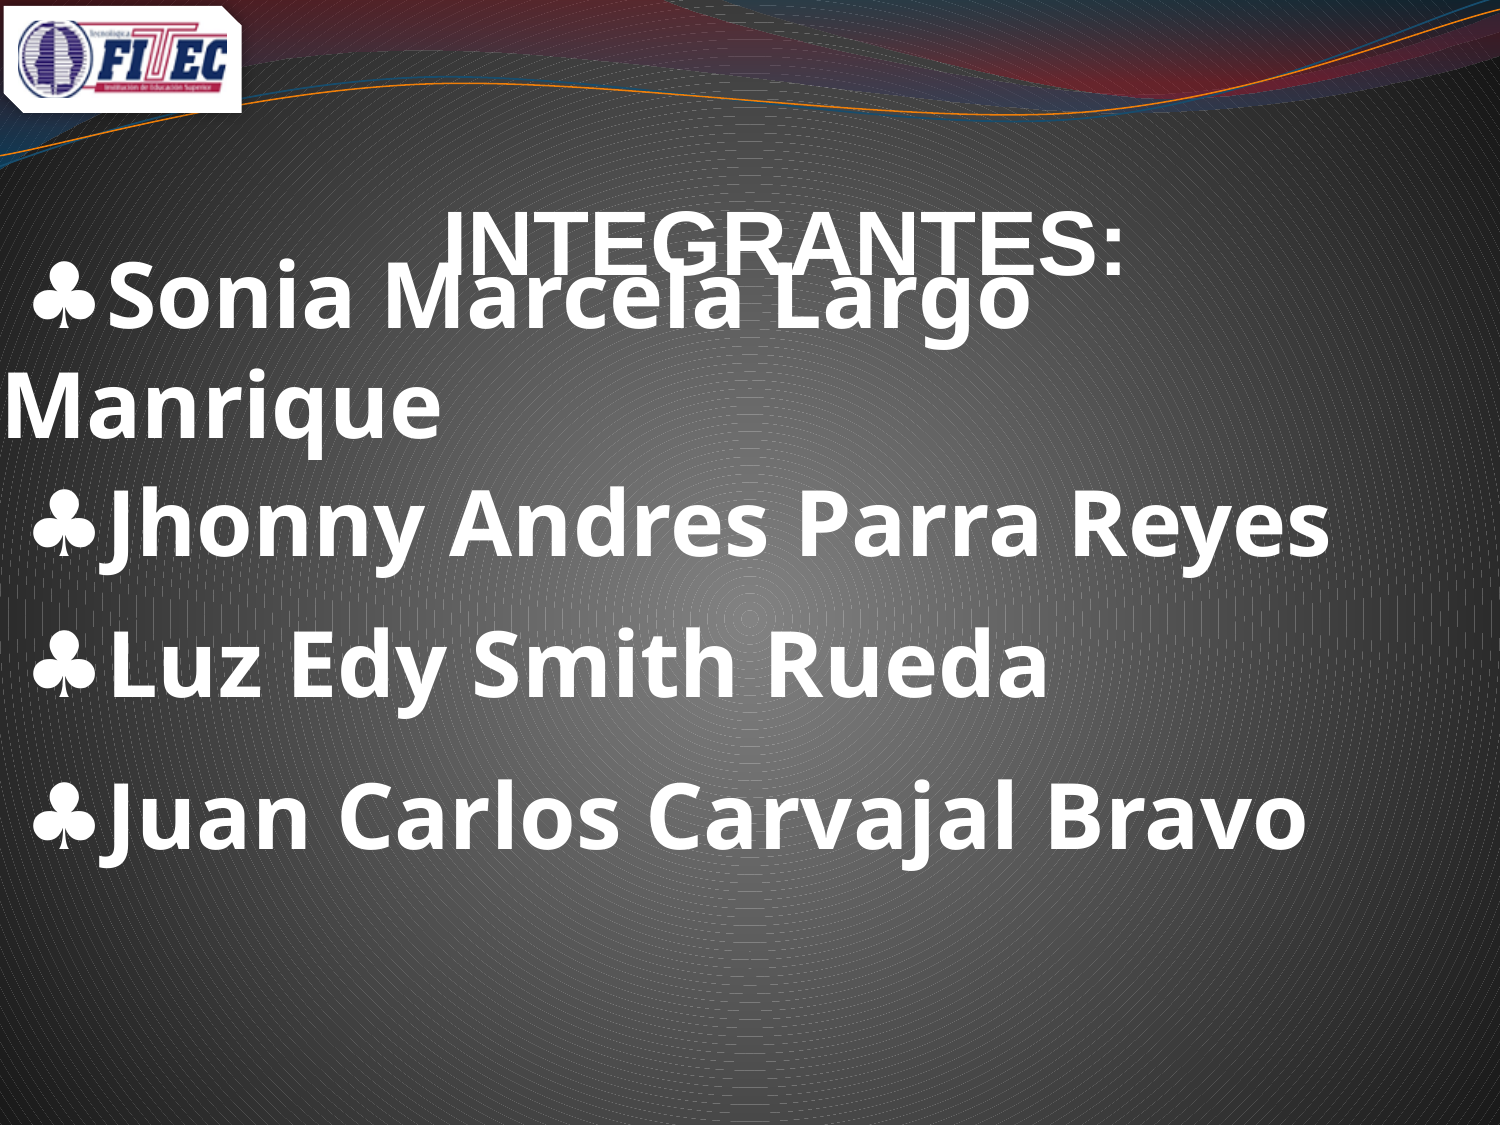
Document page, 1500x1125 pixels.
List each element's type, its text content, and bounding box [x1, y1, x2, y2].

text_box ♣Sonia Marcela Largo Manrique [0, 350, 1453, 457]
text_box ♣Jhonny Andres Parra Reyes [0, 468, 1453, 575]
text_box ♣Juan Carlos Carvajal Bravo [0, 761, 1453, 868]
picture [10, 12, 235, 106]
text_box INTEGRANTES: [374, 187, 1172, 294]
text_box ♣Luz Edy Smith Rueda [0, 609, 1453, 716]
